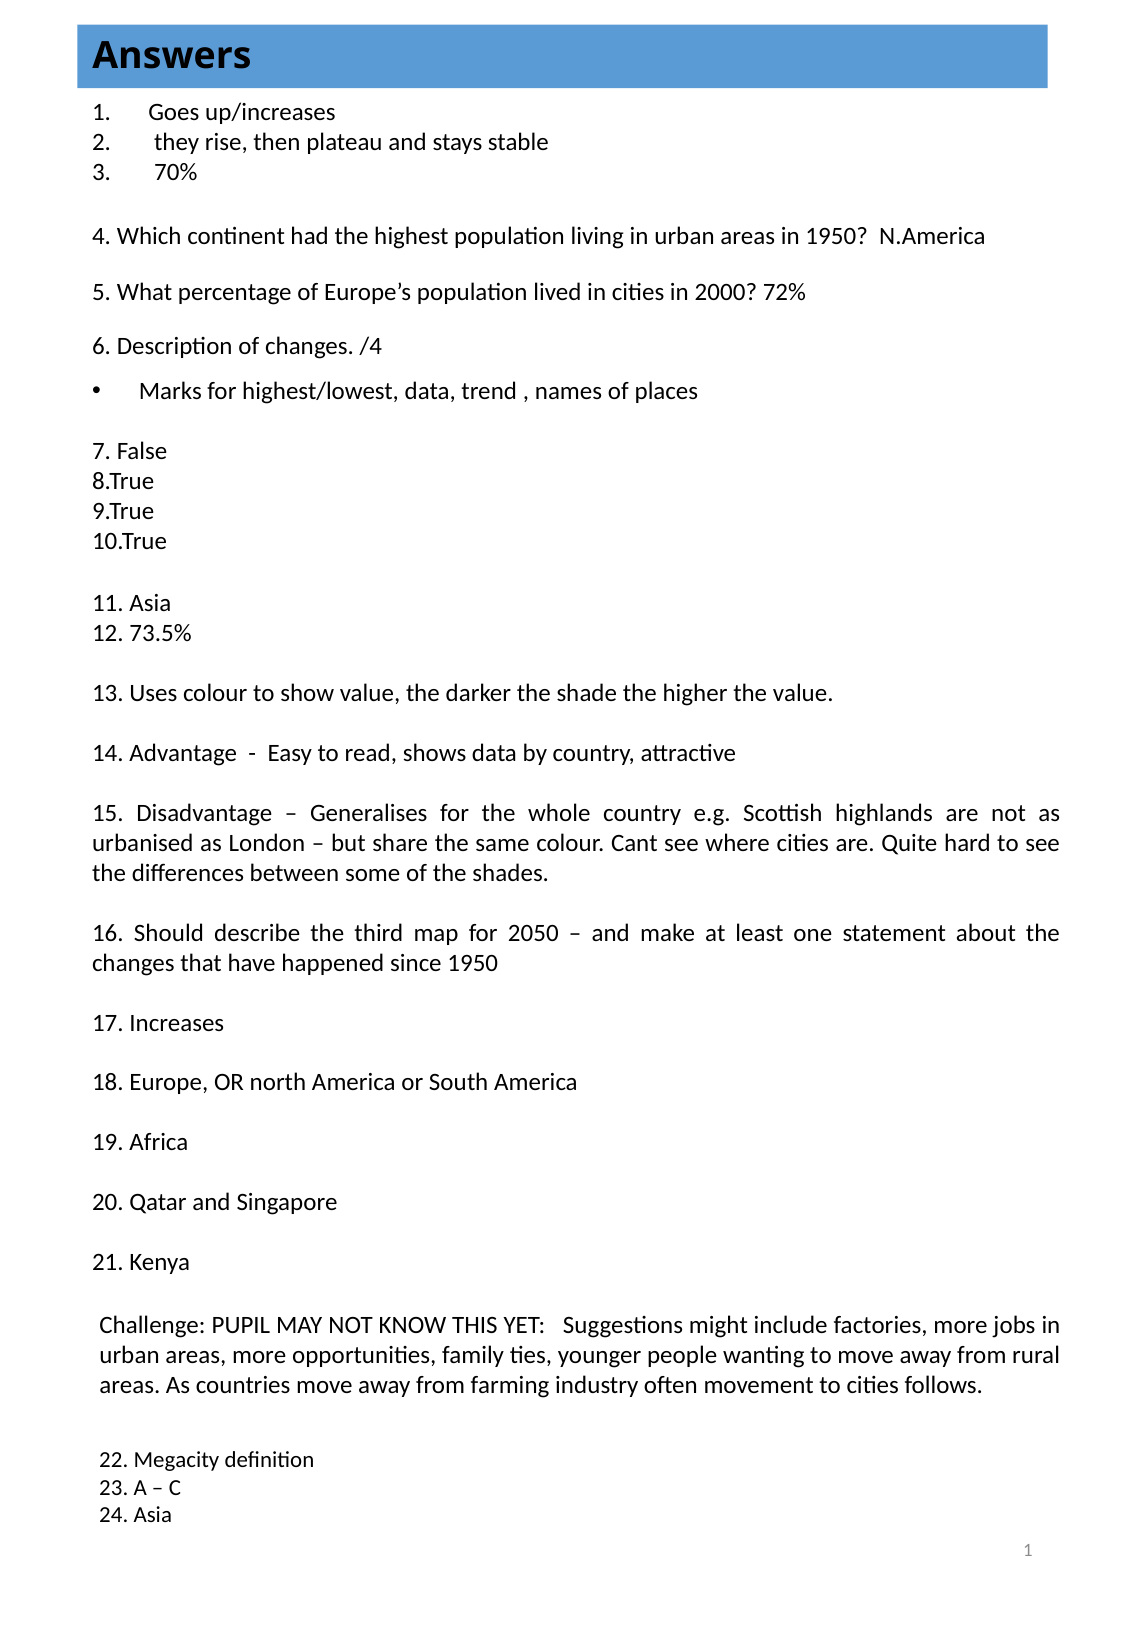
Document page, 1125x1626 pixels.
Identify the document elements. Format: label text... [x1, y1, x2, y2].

text_box 22. Megacity definition 23. A – C 24. Asia [84, 1437, 1070, 1535]
text_box 11. Asia 12. 73.5% 13. Uses colour to show value, the darker the shade the higher the value. 14. Advantage - Easy to read, shows data by country, attractive 15. Disadvantage – Generalises for the whole country e.g. Scottish highlands are not as urbanised as London – but share the same colour. Cant see where cities are. Quite hard to see the differences between some of the shades. 16. Should describe the third map for 2050 – and make at least one statement about the changes that have happened since 1950 17. Increases 18. Europe, OR north America or South America 19. Africa 20. Qatar and Singapore 21. Kenya [77, 579, 1078, 1283]
slide_number 1 [794, 1535, 1048, 1593]
text_box Challenge: PUPIL MAY NOT KNOW THIS YET: Suggestions might include factories, more jobs in urban areas, more opportunities, family ties, younger people wanting to move away from rural areas. As countries move away from farming industry often movement to cities follows. [84, 1301, 1077, 1406]
text_box Goes up/increases they rise, then plateau and stays stable 70% [77, 88, 998, 185]
text_box 6. Description of changes. /4 Marks for highest/lowest, data, trend , names of places 7. False 8.True 9.True 10.True [77, 322, 1070, 562]
title Answers [77, 24, 1048, 89]
text_box 4. Which continent had the highest population living in urban areas in 1950? N.America 5. What percentage of Europe’s population lived in cities in 2000? 72% [77, 185, 1078, 313]
